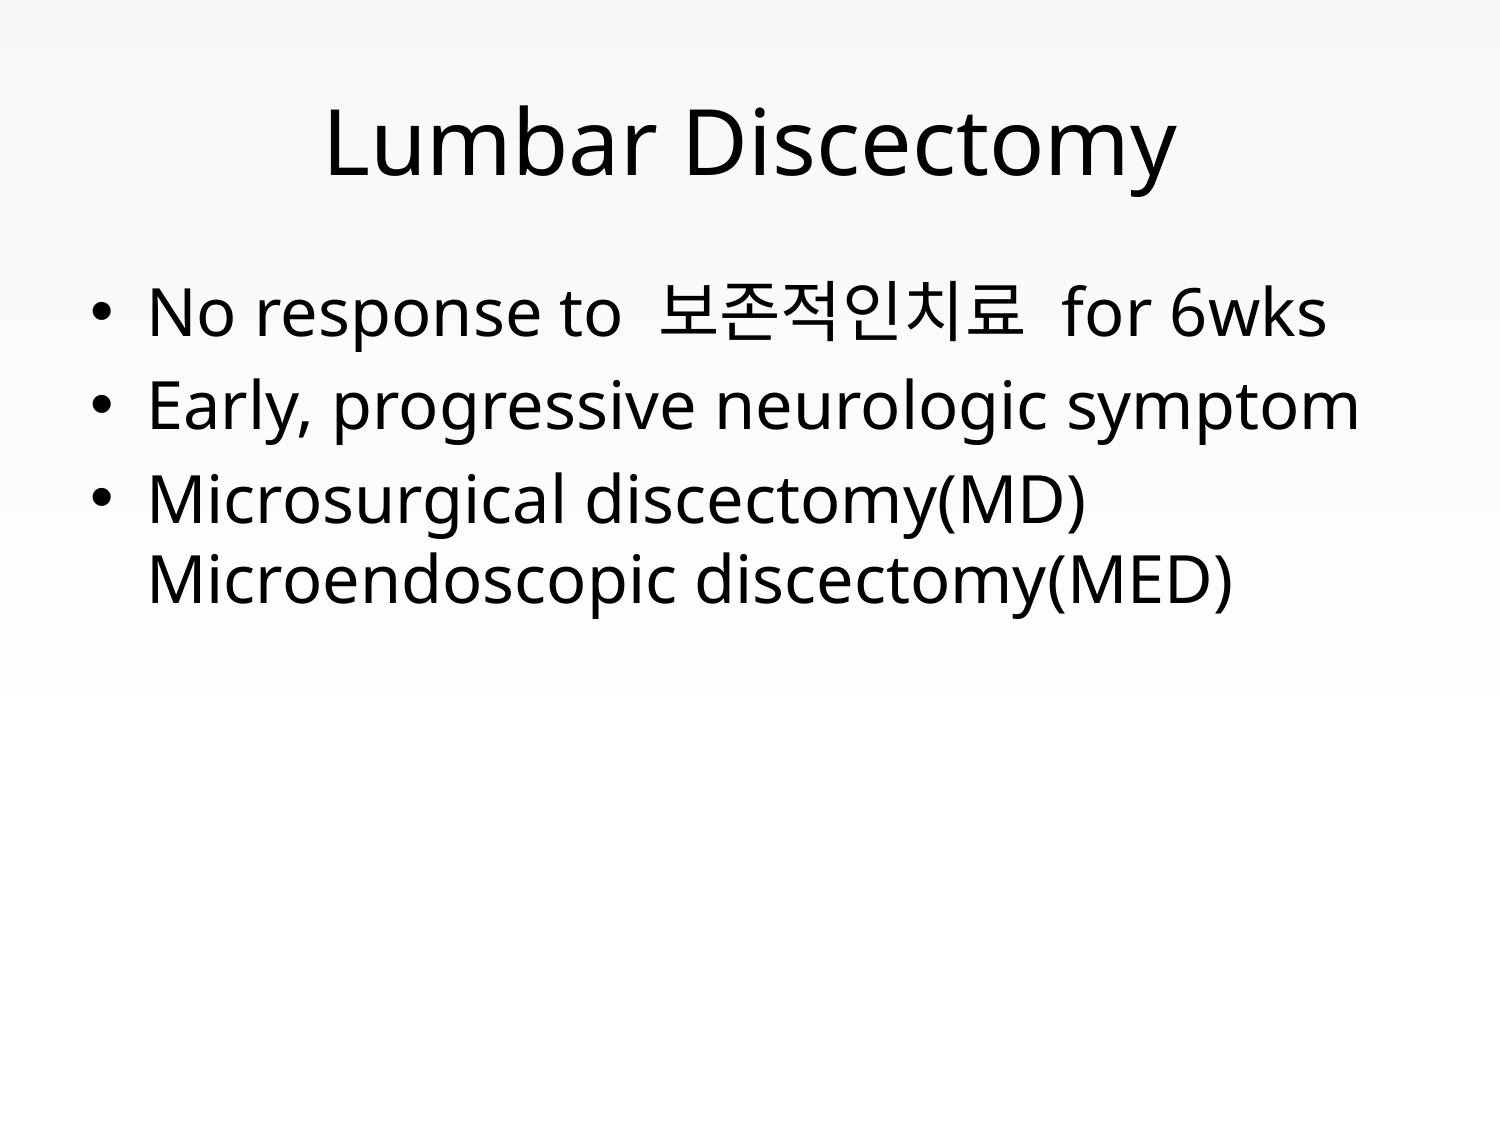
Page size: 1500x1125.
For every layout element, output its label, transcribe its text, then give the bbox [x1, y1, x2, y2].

title Lumbar Discectomy [75, 45, 1425, 233]
list No response to 보존적인치료 for 6wks Early, progressive neurologic symptom Microsurgical discectomy(MD) Microendoscopic discectomy(MED) [75, 262, 1425, 1005]
